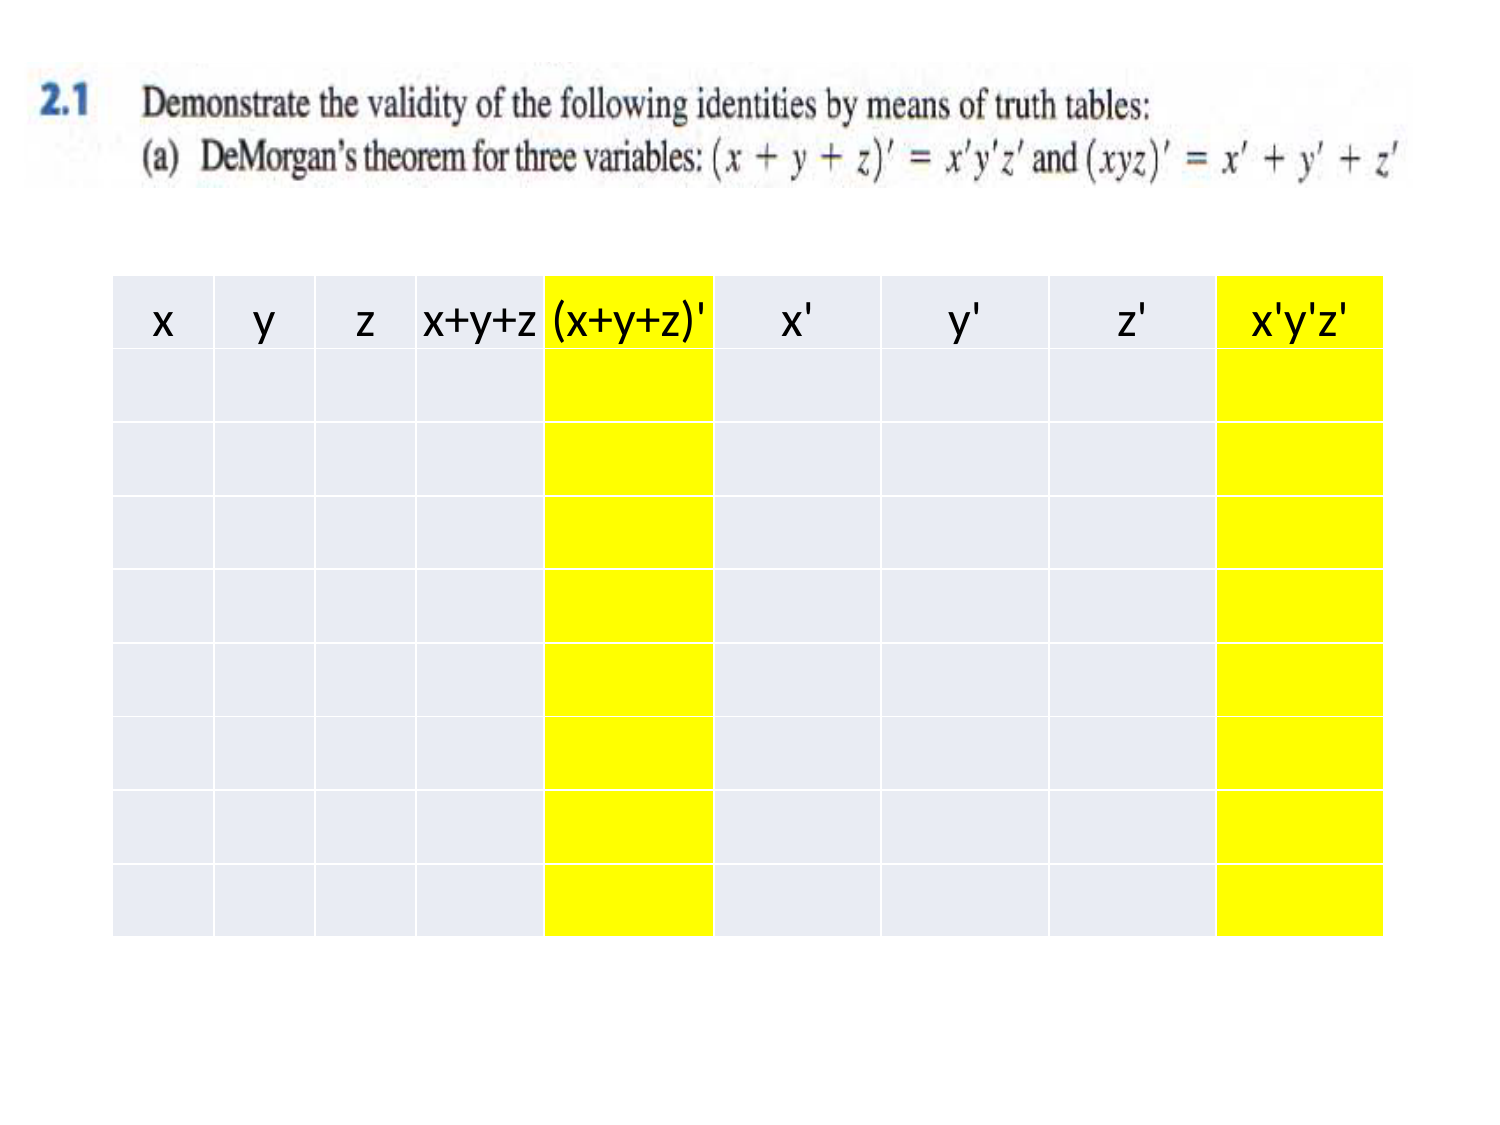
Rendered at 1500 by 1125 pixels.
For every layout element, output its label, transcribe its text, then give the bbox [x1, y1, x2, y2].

table_cell [882, 423, 1048, 495]
table_cell [113, 717, 213, 789]
table_cell [1217, 717, 1383, 789]
table_cell [215, 644, 314, 716]
table_cell [882, 717, 1048, 789]
table_cell [715, 717, 880, 789]
table_cell [417, 497, 543, 568]
table_cell [215, 791, 314, 863]
table_cell [545, 570, 713, 642]
table_header x+y+z [417, 276, 543, 348]
table_cell [1217, 349, 1383, 421]
table_cell [882, 791, 1048, 863]
table_cell [316, 423, 415, 495]
table_cell [715, 349, 880, 421]
table_cell [113, 570, 213, 642]
table_cell [545, 791, 713, 863]
table_cell [417, 791, 543, 863]
table_cell [715, 423, 880, 495]
table_cell [1050, 791, 1215, 863]
table_cell [1217, 497, 1383, 568]
table_cell [316, 570, 415, 642]
table_cell [715, 791, 880, 863]
table_cell [215, 349, 314, 421]
table_cell [417, 349, 543, 421]
table_cell [1050, 349, 1215, 421]
table_header x' [715, 276, 880, 348]
table_cell [113, 644, 213, 716]
table_cell [1217, 644, 1383, 716]
table_cell [545, 717, 713, 789]
table_cell [316, 644, 415, 716]
table_cell [1050, 570, 1215, 642]
table_cell [882, 644, 1048, 716]
table_cell [715, 570, 880, 642]
table_cell [545, 349, 713, 421]
table_header z' [1050, 276, 1215, 348]
table_cell [545, 423, 713, 495]
table_cell [882, 865, 1048, 936]
table_cell [715, 497, 880, 568]
picture [24, 62, 1413, 188]
table_header y' [882, 276, 1048, 348]
table_header x'y'z' [1217, 276, 1383, 348]
table_cell [1217, 865, 1383, 936]
table_cell [113, 865, 213, 936]
table_cell [417, 717, 543, 789]
table_header y [215, 276, 314, 348]
table_cell [715, 865, 880, 936]
table_header x [113, 276, 213, 348]
table_cell [1050, 717, 1215, 789]
table_cell [113, 423, 213, 495]
table_cell [417, 570, 543, 642]
table_cell [417, 423, 543, 495]
table_cell [417, 865, 543, 936]
table_cell [882, 349, 1048, 421]
table_cell [882, 570, 1048, 642]
table_header z [316, 276, 415, 348]
table_cell [882, 497, 1048, 568]
table_cell [545, 865, 713, 936]
table_cell [1050, 865, 1215, 936]
table_cell [113, 791, 213, 863]
table_cell [545, 497, 713, 568]
table_cell [1050, 644, 1215, 716]
table_cell [1217, 423, 1383, 495]
table_cell [1217, 570, 1383, 642]
table_cell [1050, 423, 1215, 495]
table_cell [316, 349, 415, 421]
table_cell [545, 644, 713, 716]
table_cell [215, 717, 314, 789]
table_cell [113, 349, 213, 421]
table_cell [113, 497, 213, 568]
table_cell [1050, 497, 1215, 568]
table_cell [316, 497, 415, 568]
table_cell [215, 865, 314, 936]
table_cell [316, 717, 415, 789]
table_cell [715, 644, 880, 716]
table_cell [215, 570, 314, 642]
table_header (x+y+z)' [545, 276, 713, 348]
table_cell [316, 865, 415, 936]
table_cell [215, 497, 314, 568]
table_cell [1217, 791, 1383, 863]
table_cell [316, 791, 415, 863]
table_cell [215, 423, 314, 495]
table_cell [417, 644, 543, 716]
